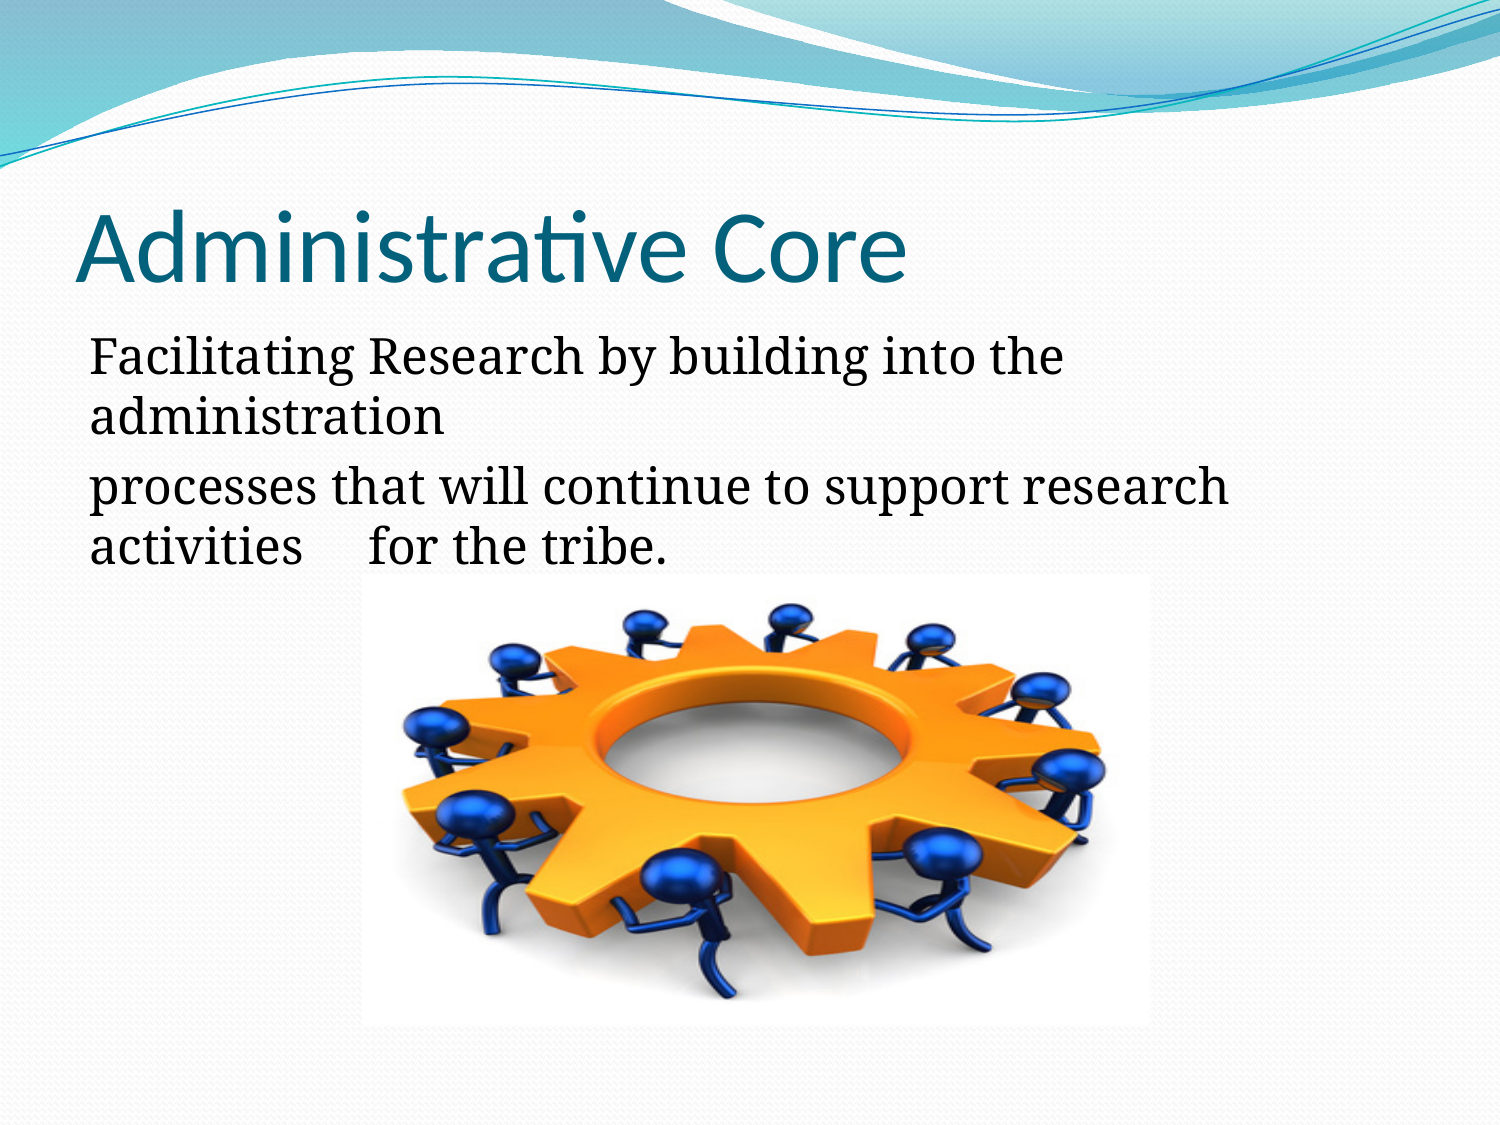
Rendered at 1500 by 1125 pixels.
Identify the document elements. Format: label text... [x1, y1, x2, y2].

title Administrative Core [75, 115, 1425, 303]
picture [362, 574, 1151, 1026]
list Facilitating Research by building into the administration processes that will continue to support research activities for the tribe. [75, 317, 1425, 1038]
